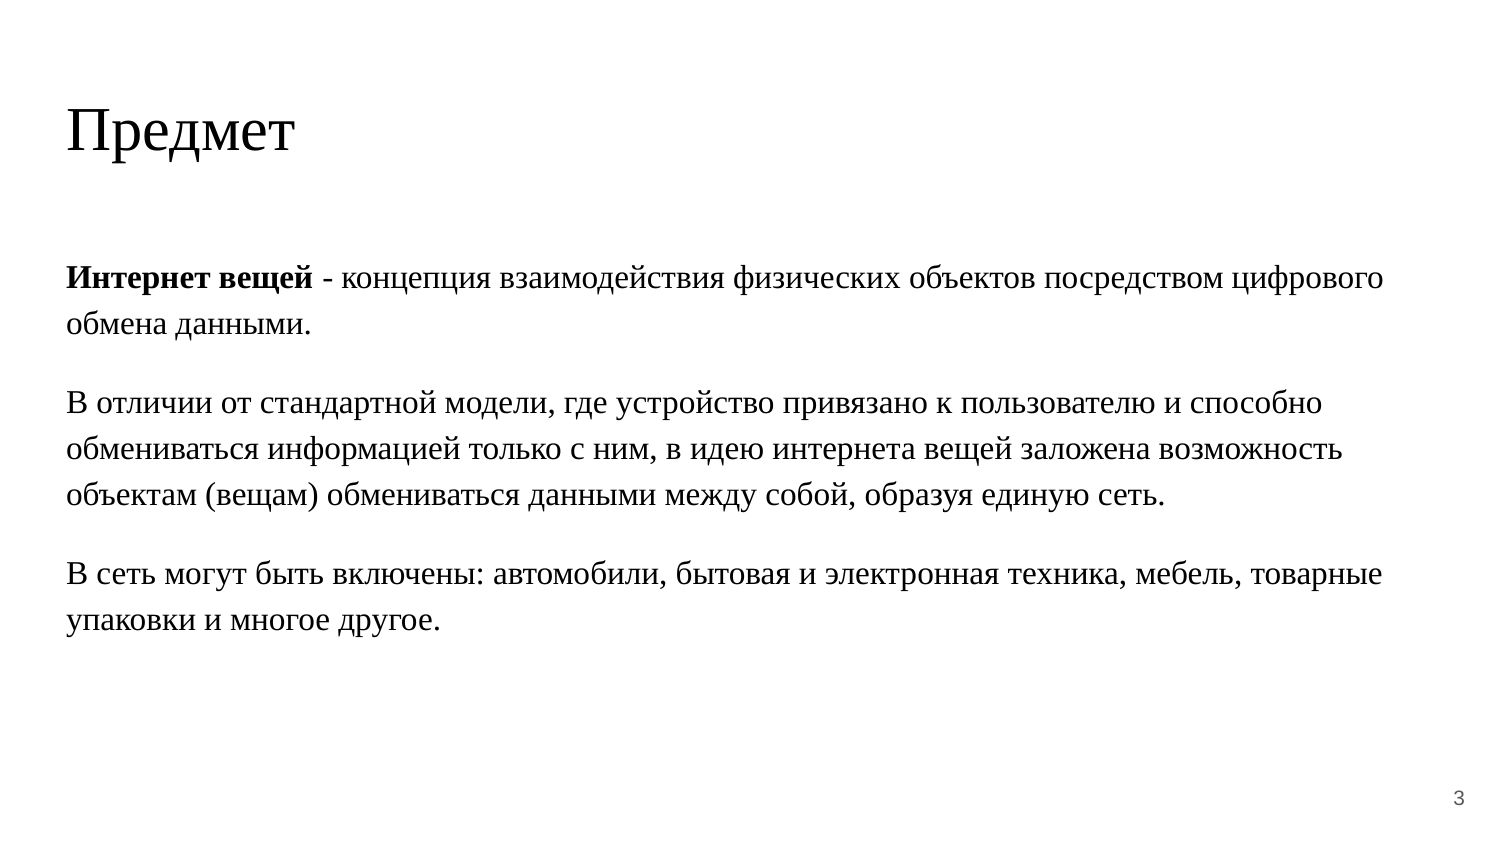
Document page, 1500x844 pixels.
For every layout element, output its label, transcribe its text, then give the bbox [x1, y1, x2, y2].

slide_number ‹#› [1389, 764, 1480, 830]
list Интернет вещей - концепция взаимодействия физических объектов посредством цифрового обмена данными. В отличии от стандартной модели, где устройство привязано к пользователю и способно обмениваться информацией только с ним, в идею интернета вещей заложена возможность объектам (вещам) обмениваться данными между собой, образуя единую сеть. В сеть могут быть включены: автомобили, бытовая и электронная техника, мебель, товарные упаковки и многое другое. [51, 234, 1449, 656]
title Предмет [51, 72, 1449, 167]
